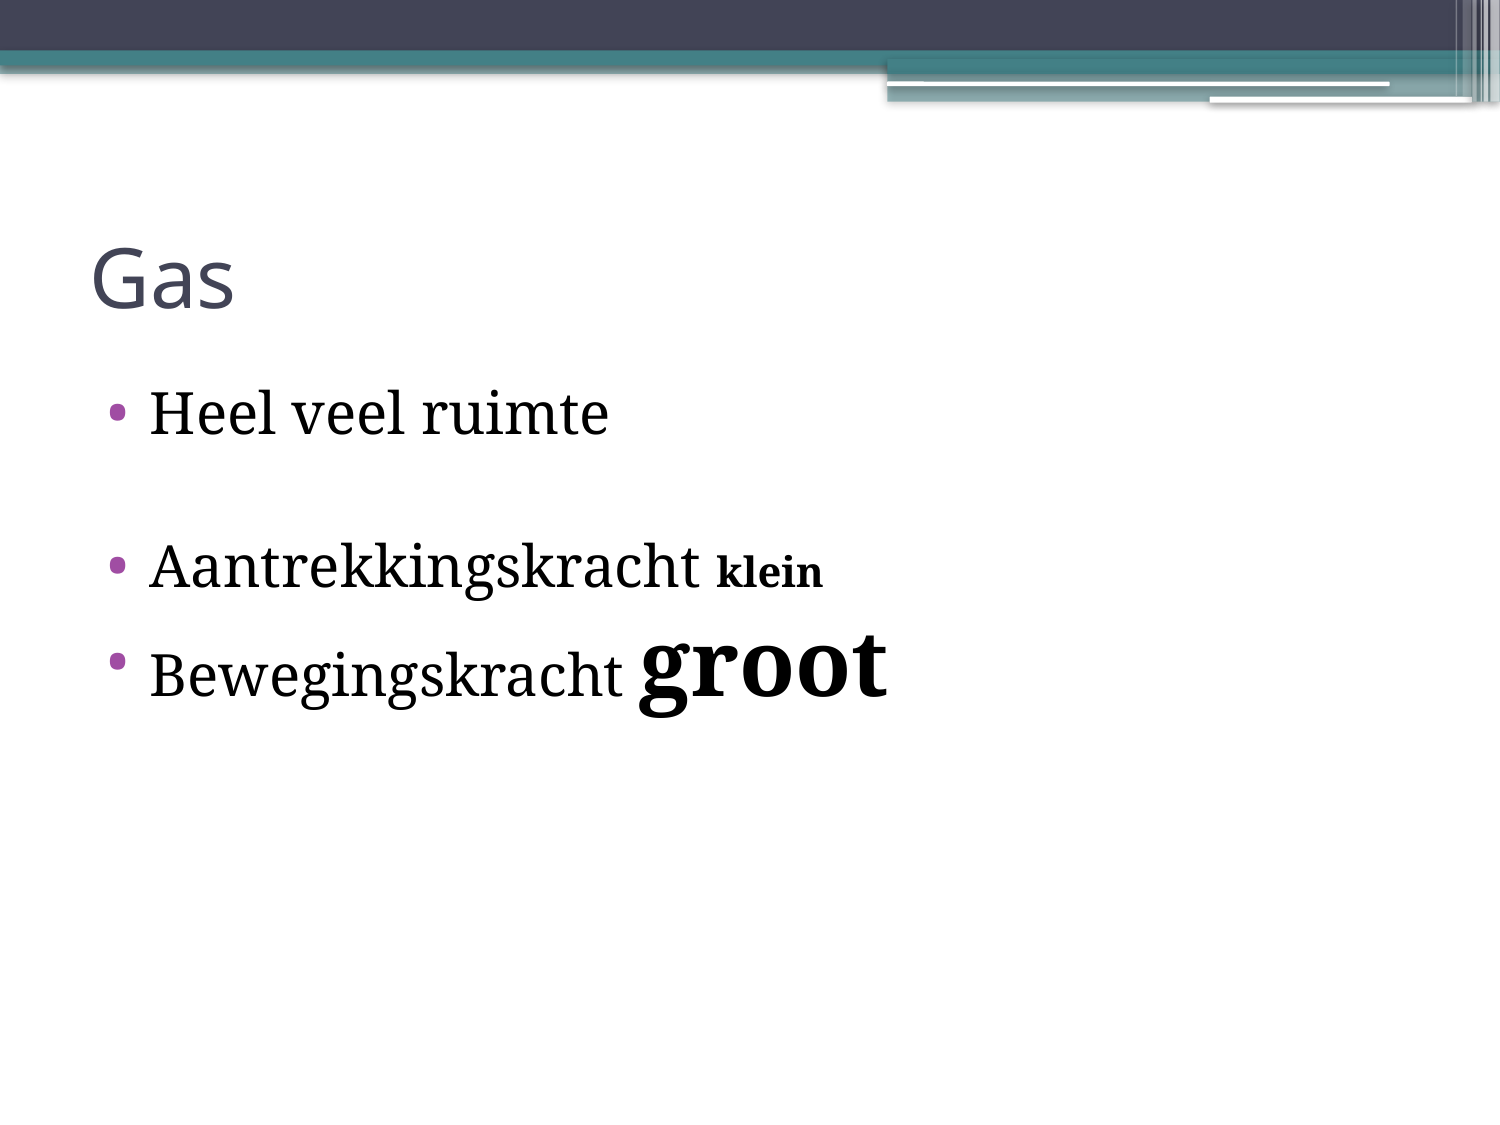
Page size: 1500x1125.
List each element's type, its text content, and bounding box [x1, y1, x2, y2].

list Heel veel ruimte Aantrekkingskracht klein Bewegingskracht groot [75, 368, 1425, 1079]
title Gas [75, 187, 1425, 363]
